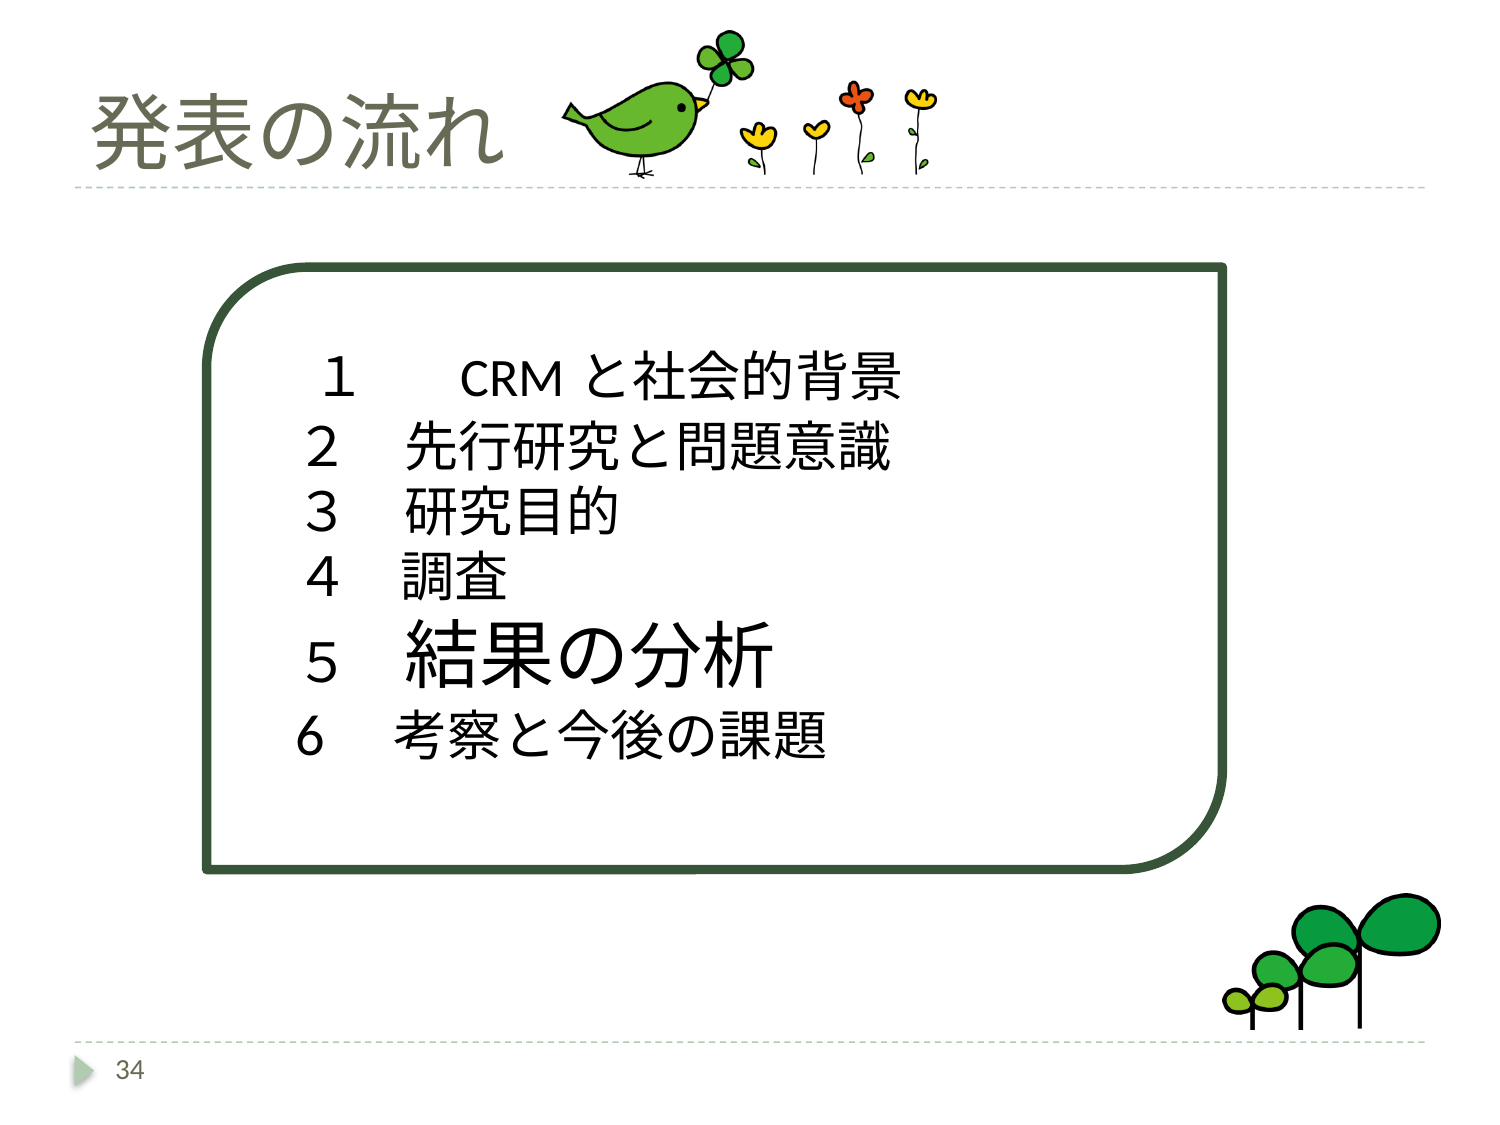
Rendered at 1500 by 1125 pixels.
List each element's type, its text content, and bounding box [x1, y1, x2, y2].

list １ CRMと社会的背景 ２ 先行研究と問題意識 ３ 研究目的 ４ 調査 ５ 結果の分析 6 考察と今後の課題 [236, 314, 1193, 823]
picture [1222, 893, 1441, 1030]
slide_number 34 [100, 1042, 426, 1103]
picture [560, 30, 937, 179]
text_box [205, 265, 1225, 872]
title 発表の流れ [75, 24, 1425, 188]
